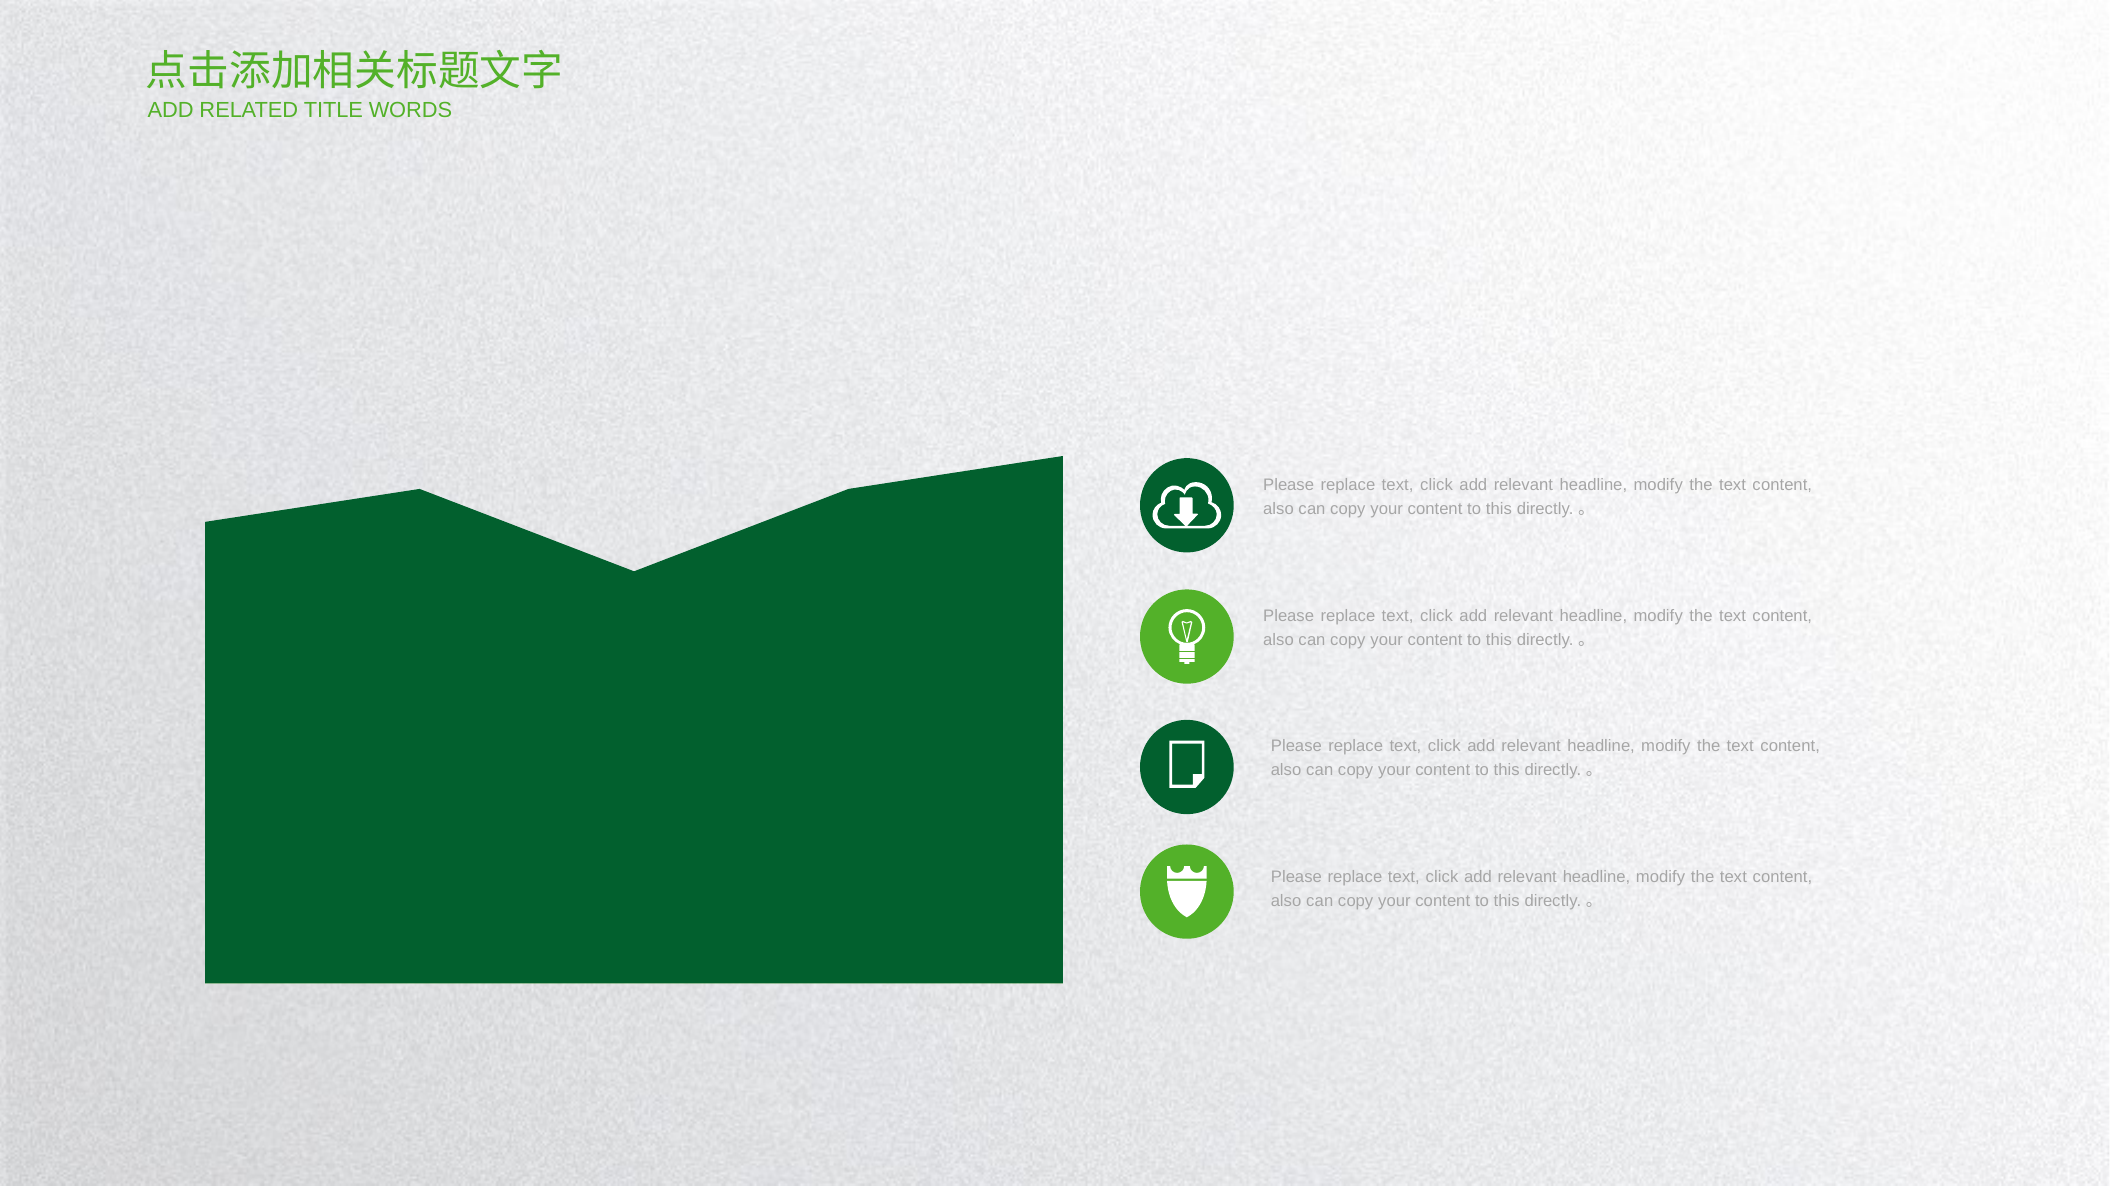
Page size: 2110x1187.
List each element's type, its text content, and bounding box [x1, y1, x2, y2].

text_box Please replace text, click add relevant headline, modify the text content, also can copy your content to this directly.。 [1262, 727, 1829, 783]
text_box [1138, 588, 1235, 685]
text_box [1152, 482, 1222, 529]
text_box [1138, 457, 1235, 554]
text_box Please replace text, click add relevant headline, modify the text content, also can copy your content to this directly.。 [1255, 596, 1822, 653]
text_box ADD RELATED TITLE WORDS [147, 96, 453, 123]
chart [187, 394, 1081, 996]
picture [0, 0, 2110, 1186]
text_box 点击添加相关标题文字 [145, 43, 564, 95]
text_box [1167, 865, 1207, 918]
text_box [1138, 718, 1235, 816]
text_box Please replace text, click add relevant headline, modify the text content, also can copy your content to this directly.。 [1255, 466, 1822, 522]
text_box [1138, 843, 1235, 940]
text_box Please replace text, click add relevant headline, modify the text content, also can copy your content to this directly.。 [1262, 857, 1822, 914]
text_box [1168, 609, 1206, 664]
text_box [1169, 740, 1205, 788]
